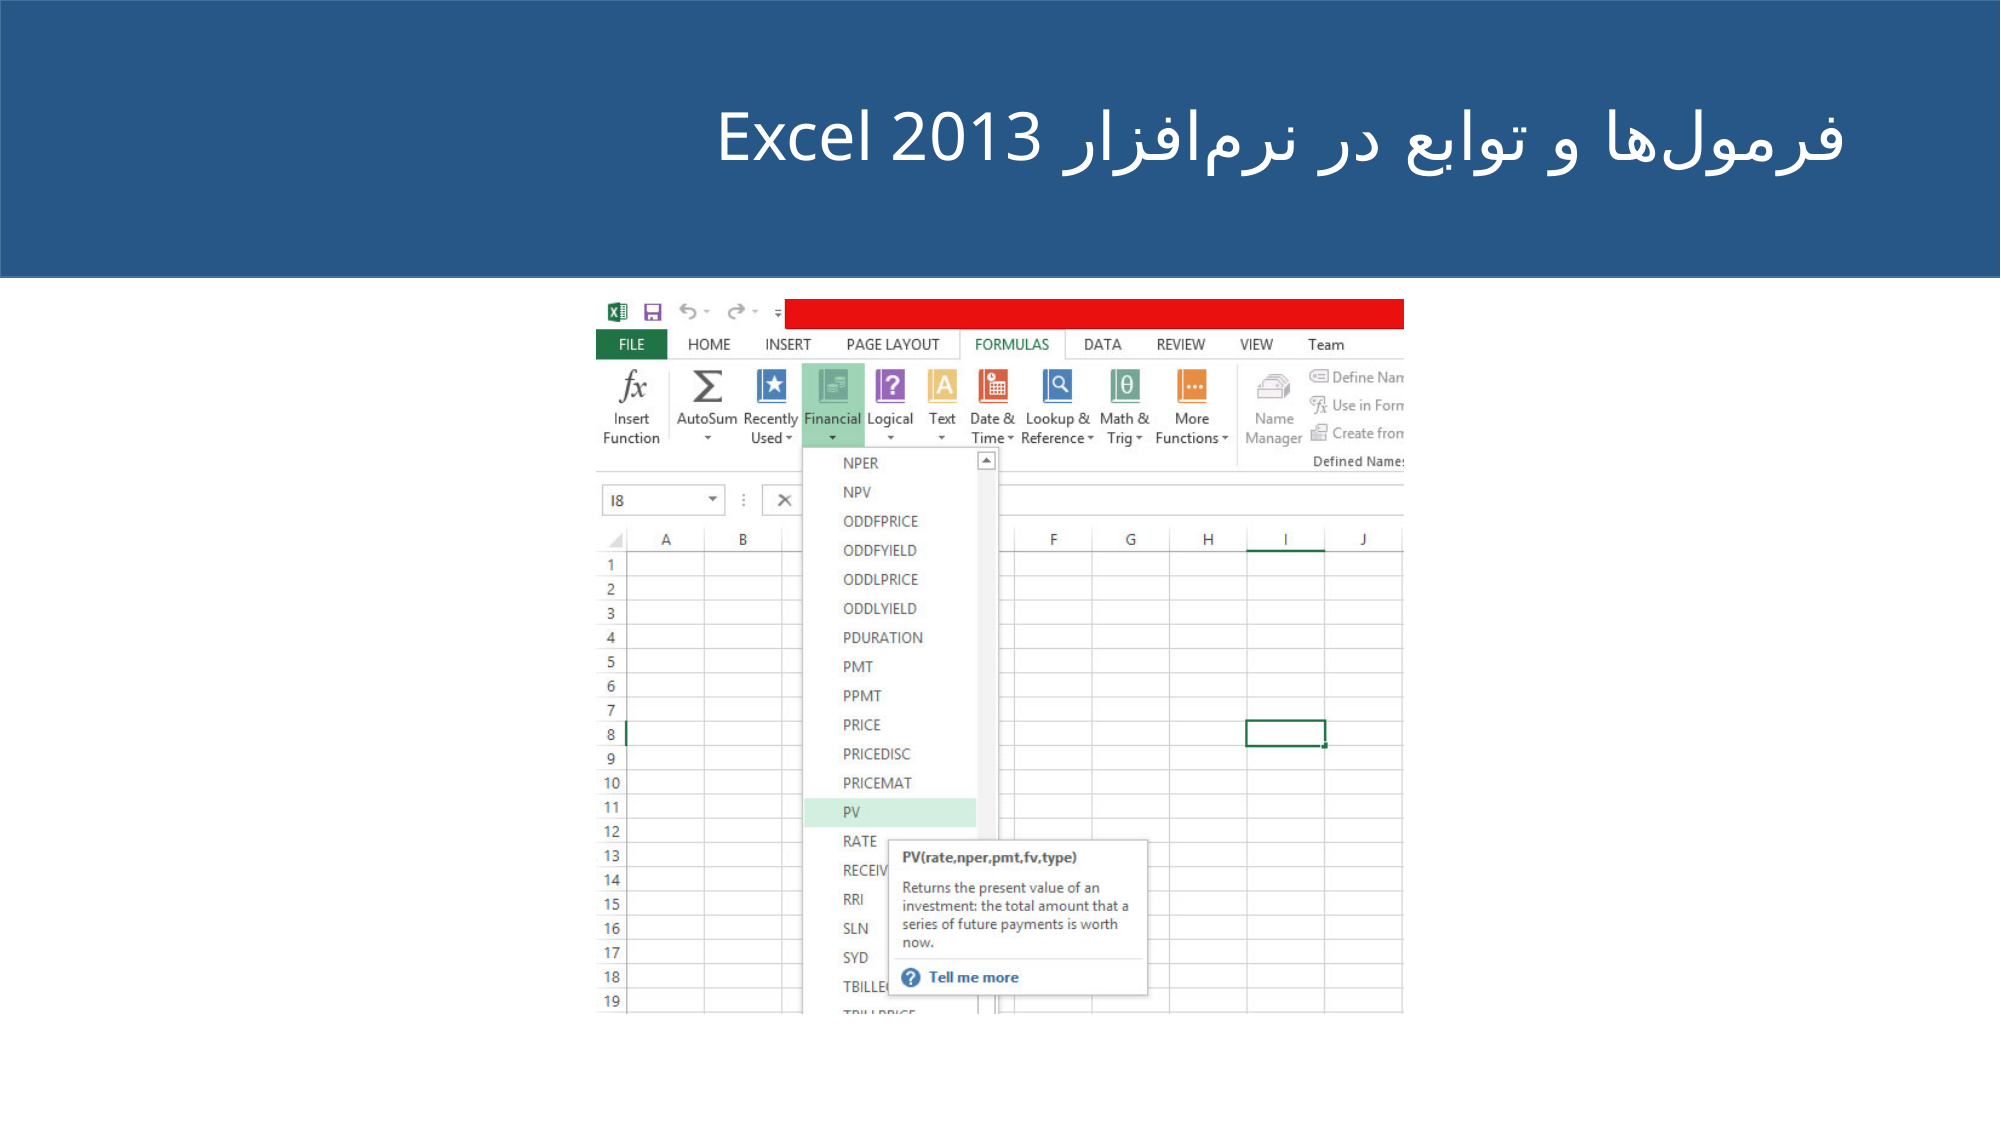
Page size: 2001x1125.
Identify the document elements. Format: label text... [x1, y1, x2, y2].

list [596, 299, 1404, 1014]
text_box [0, 0, 2000, 278]
title فرمول‌ها و توابع در نرم‌افزار Excel 2013 [137, 29, 1863, 248]
